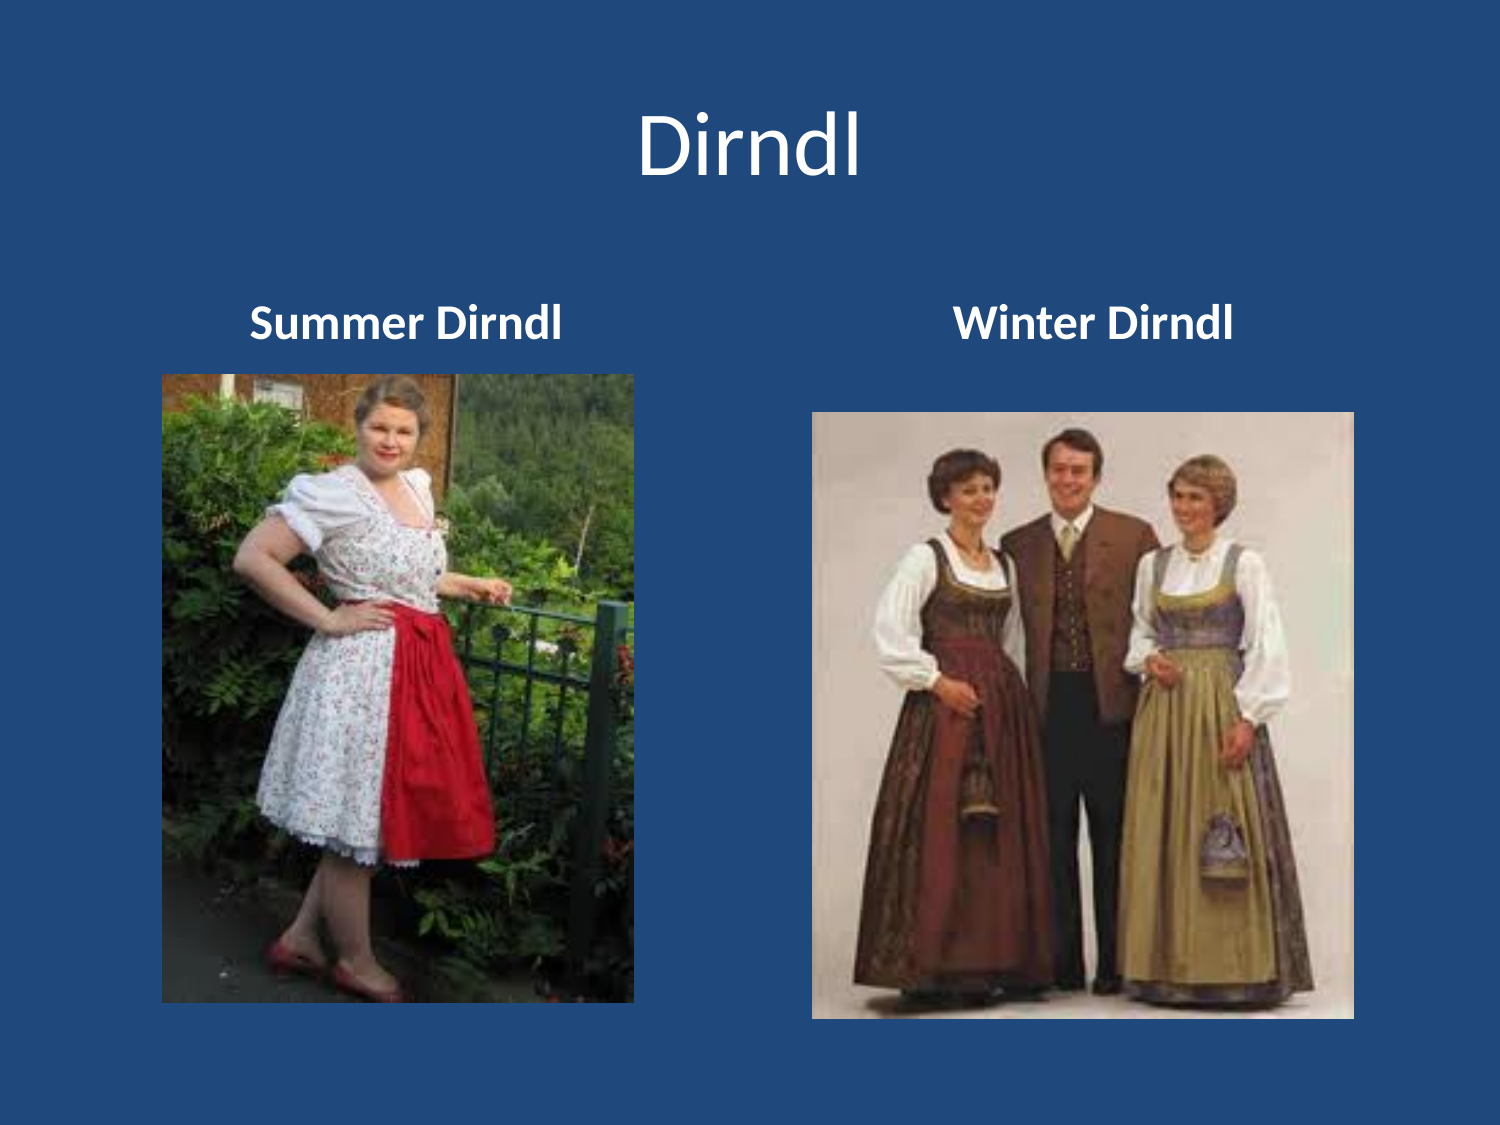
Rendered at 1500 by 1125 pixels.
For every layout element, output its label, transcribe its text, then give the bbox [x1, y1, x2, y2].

list Winter Dirndl [761, 251, 1426, 357]
title Dirndl [74, 44, 1426, 233]
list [812, 412, 1354, 1019]
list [162, 374, 634, 1004]
list Summer Dirndl [74, 251, 738, 357]
